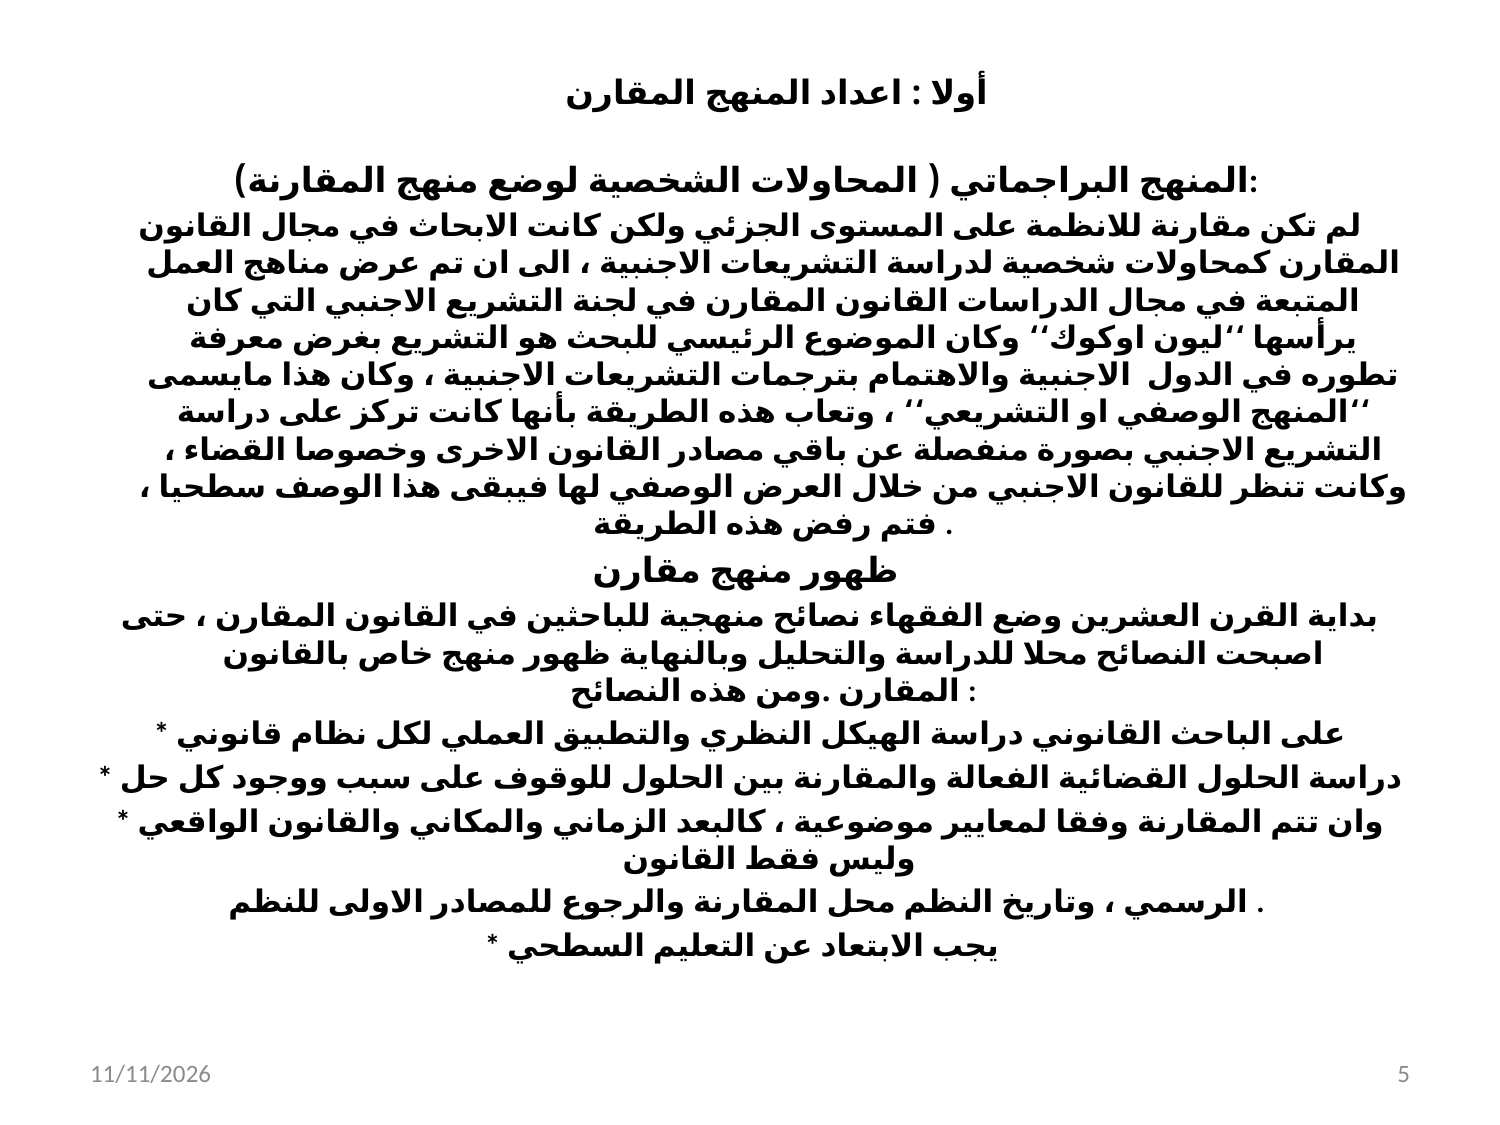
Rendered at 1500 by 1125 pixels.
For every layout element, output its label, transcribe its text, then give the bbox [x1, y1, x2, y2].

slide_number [75, 1042, 425, 1103]
title أولا : اعداد المنهج المقارن [549, 45, 1013, 138]
list المنهج البراجماتي ( المحاولات الشخصية لوضع منهج المقارنة): لم تكن مقارنة للانظمة على المستوى الجزئي ولكن كانت الابحاث في مجال القانون المقارن كمحاولات شخصية لدراسة التشريعات الاجنبية ، الى ان تم عرض مناهج العمل المتبعة في مجال الدراسات القانون المقارن في لجنة التشريع الاجنبي التي كان يرأسها ‘‘ليون اوكوك‘‘ وكان الموضوع الرئيسي للبحث هو التشريع بغرض معرفة تطوره في الدول الاجنبية والاهتمام بترجمات التشريعات الاجنبية ، وكان هذا مايسمى ‘‘المنهج الوصفي او التشريعي‘‘ ، وتعاب هذه الطريقة بأنها كانت تركز على دراسة التشريع الاجنبي بصورة منفصلة عن باقي مصادر القانون الاخرى وخصوصا القضاء ، وكانت تنظر للقانون الاجنبي من خلال العرض الوصفي لها فيبقى هذا الوصف سطحيا ، فتم رفض هذه الطريقة . ظهور منهج مقارن بداية القرن العشرين وضع الفقهاء نصائح منهجية للباحثين في القانون المقارن ، حتى اصبحت النصائح محلا للدراسة والتحليل وبالنهاية ظهور منهج خاص بالقانون المقارن .ومن هذه النصائح : * على الباحث القانوني دراسة الهيكل النظري والتطبيق العملي لكل نظام قانوني * دراسة الحلول القضائية الفعالة والمقارنة بين الحلول للوقوف على سبب ووجود كل حل * وان تتم المقارنة وفقا لمعايير موضوعية ، كالبعد الزماني والمكاني والقانون الواقعي وليس فقط القانون الرسمي ، وتاريخ النظم محل المقارنة والرجوع للمصادر الاولى للنظم . * يجب الابتعاد عن التعليم السطحي [75, 149, 1425, 1005]
slide_number 5 [1074, 1042, 1425, 1103]
